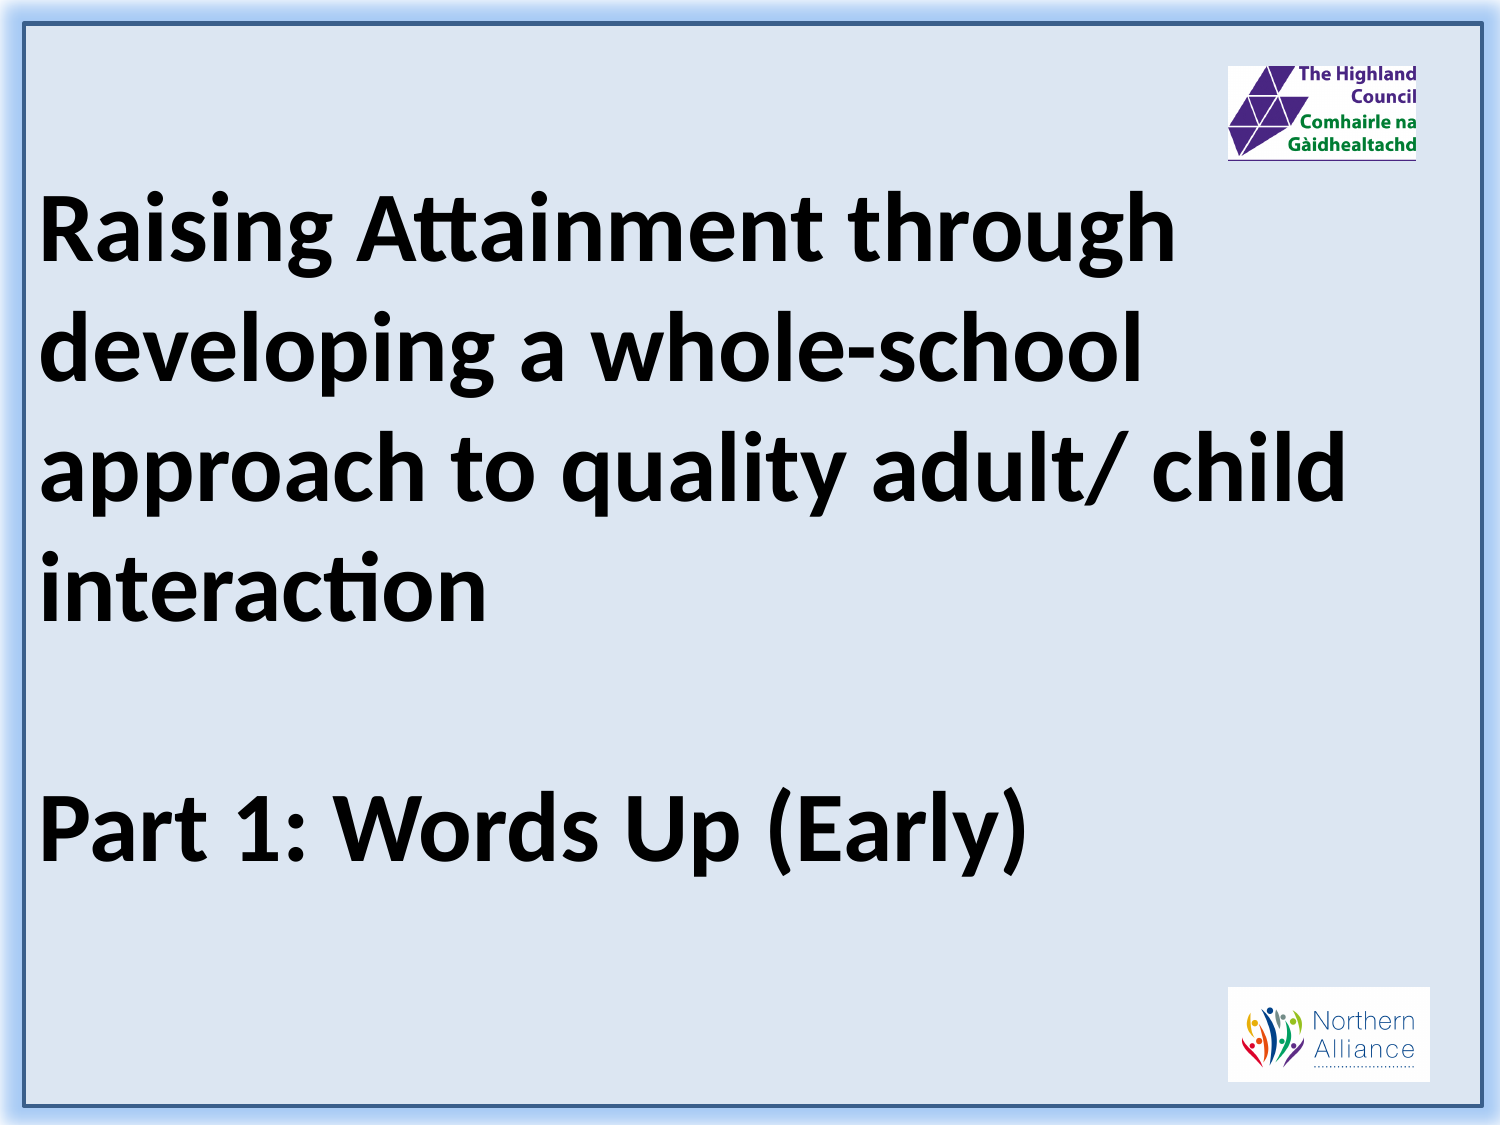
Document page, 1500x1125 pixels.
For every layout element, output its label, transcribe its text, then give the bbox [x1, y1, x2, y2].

picture [1227, 66, 1416, 162]
text_box [22, 21, 1484, 1108]
text_box Raising Attainment through developing a whole-school approach to quality adult/ child interaction Part 1: Words Up (Early) [23, 361, 1470, 870]
picture [1227, 987, 1430, 1082]
